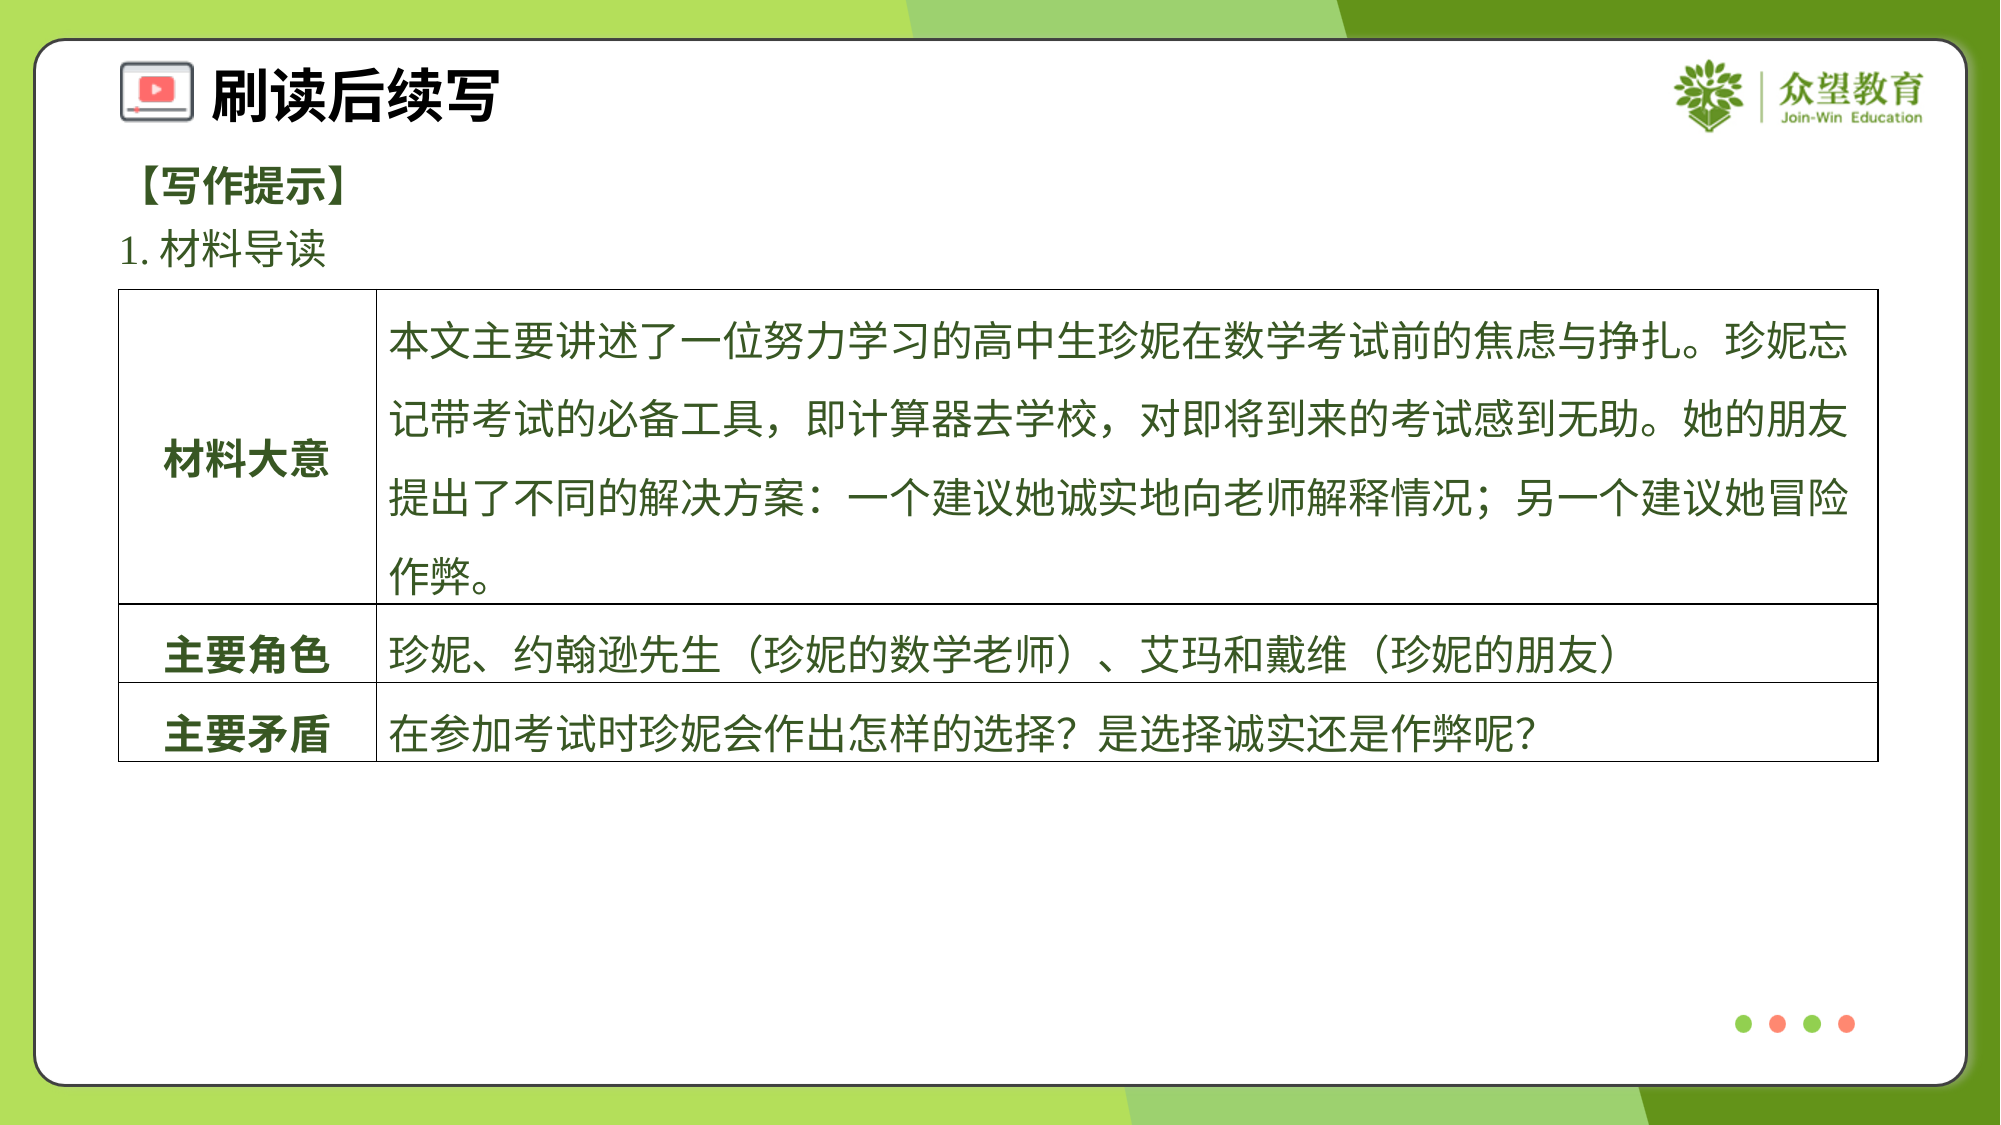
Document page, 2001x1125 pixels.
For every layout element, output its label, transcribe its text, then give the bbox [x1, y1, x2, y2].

table_cell 主要矛盾 [119, 683, 376, 761]
table_cell 在参加考试时珍妮会作出怎样的选择？是选择诚实还是作弊呢？ [377, 683, 1877, 761]
text_box 【写作提示】 1.材料导读 [118, 147, 1883, 268]
table_cell 主要角色 [119, 605, 376, 682]
table_header 材料大意 [119, 290, 376, 603]
table_header 本文主要讲述了一位努力学习的高中生珍妮在数学考试前的焦虑与挣扎。珍妮忘记带考试的必备工具，即计算器去学校，对即将到来的考试感到无助。她的朋友提出了不同的解决方案：一个建议她诚实地向老师解释情况；另一个建议她冒险作弊。 [377, 290, 1877, 603]
table_cell 珍妮、约翰逊先生（珍妮的数学老师）、艾玛和戴维（珍妮的朋友） [377, 605, 1877, 682]
picture [0, 0, 2000, 1125]
